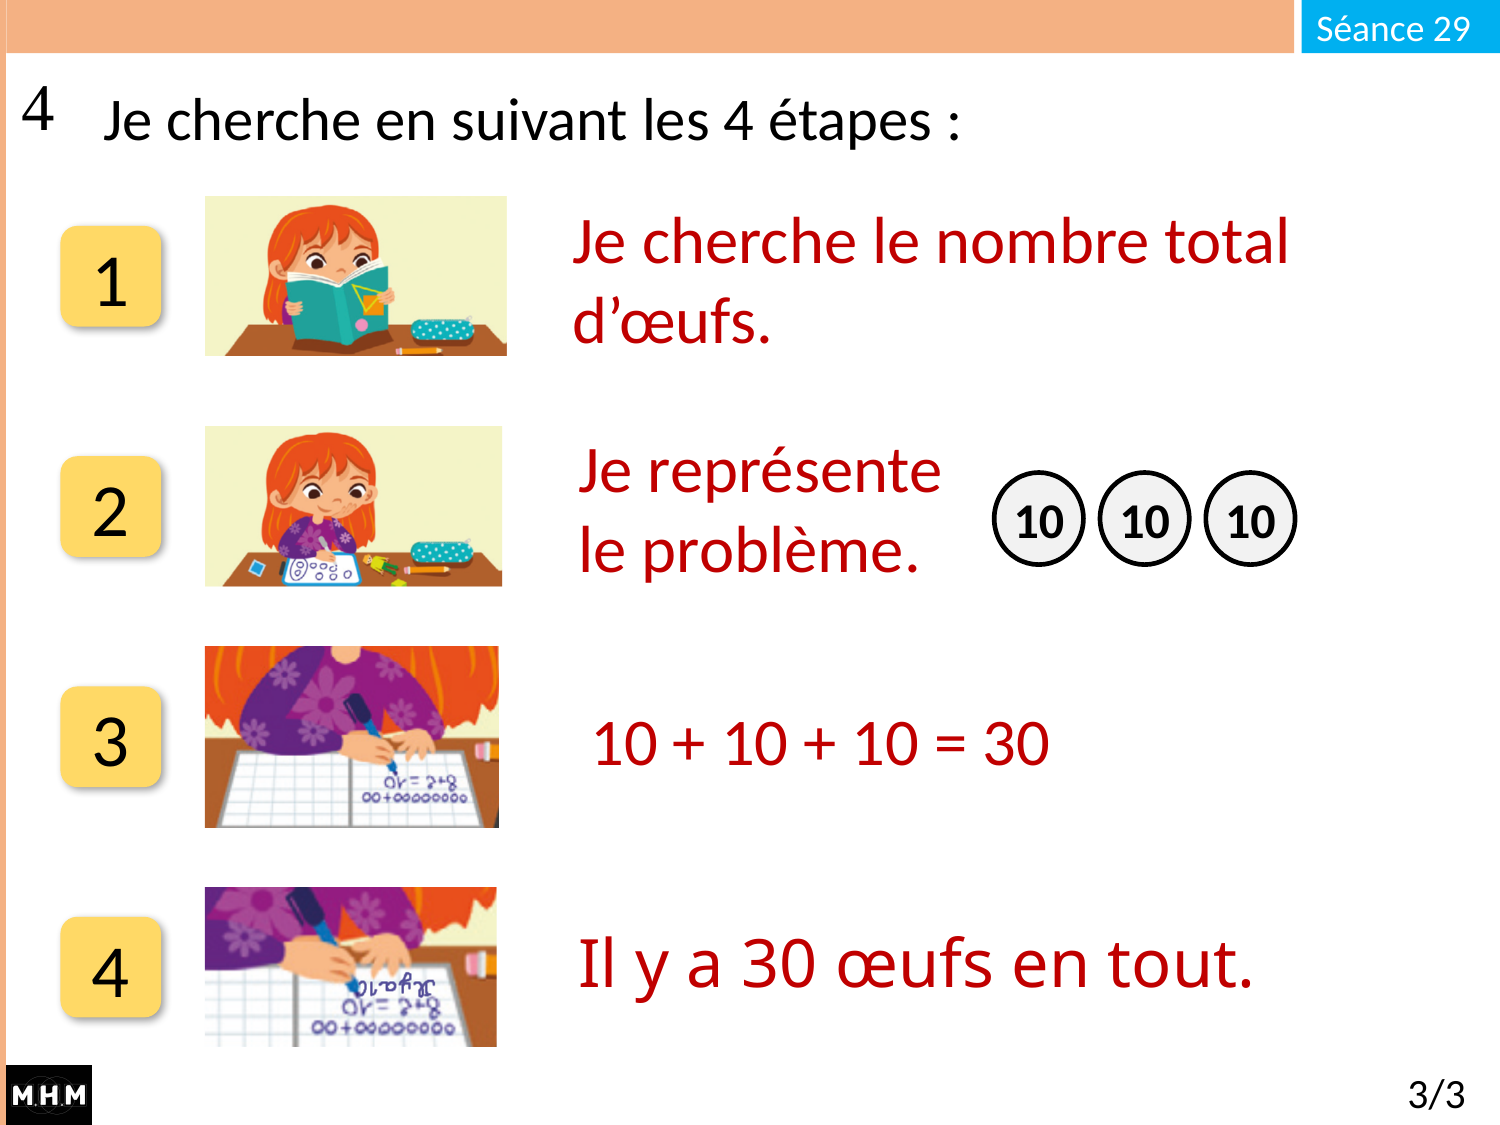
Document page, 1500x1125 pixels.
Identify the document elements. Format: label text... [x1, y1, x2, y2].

picture [6, 1065, 92, 1125]
list 3/3 [1373, 1064, 1500, 1125]
text_box 10 [993, 471, 1085, 566]
text_box 10 + 10 + 10 = 30 [575, 691, 1427, 786]
picture [204, 887, 497, 1047]
picture [204, 646, 499, 828]
title Je cherche en suivant les 4 étapes : [88, 35, 1382, 161]
text_box Je représente le problème. [563, 418, 1415, 593]
text_box 10 [1204, 471, 1297, 566]
picture [204, 426, 503, 587]
picture [204, 196, 515, 356]
text_box Je cherche le nombre total d’œufs. [558, 189, 1458, 365]
text_box 10 [1098, 471, 1191, 566]
text_box Il y a 30 œufs en tout. [563, 913, 1415, 1009]
text_box 1 [59, 224, 163, 328]
text_box 3 [59, 685, 163, 789]
text_box 2 [59, 455, 163, 558]
text_box 4 [59, 915, 163, 1019]
